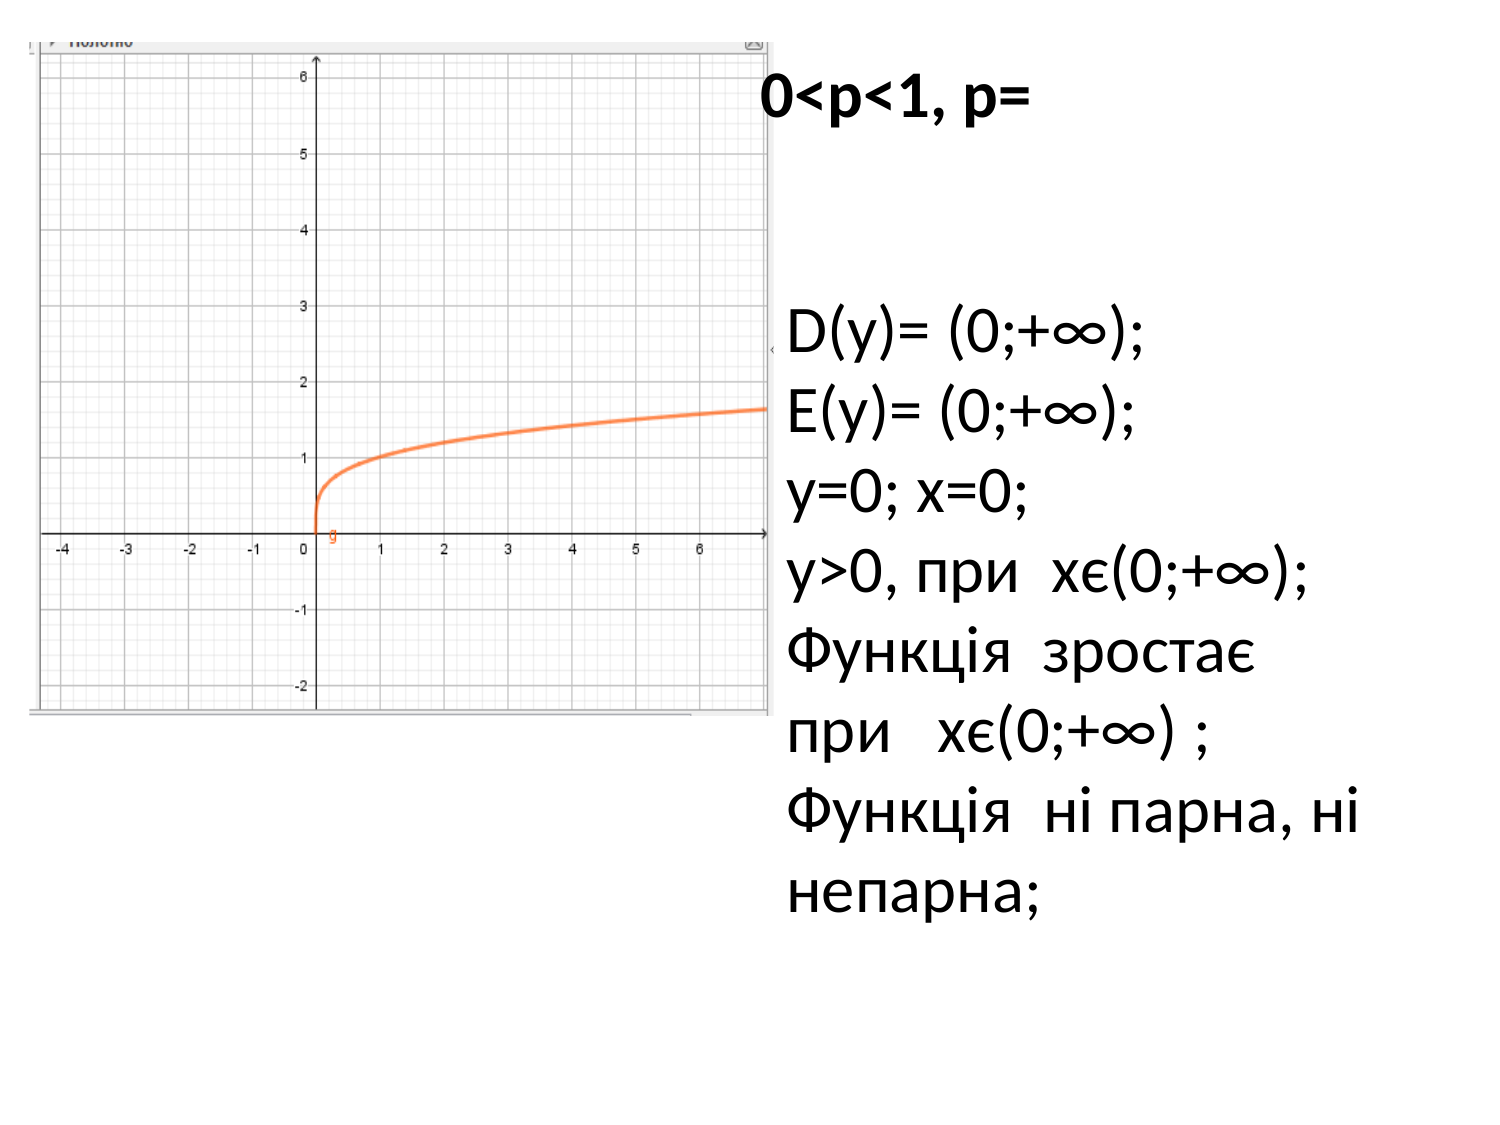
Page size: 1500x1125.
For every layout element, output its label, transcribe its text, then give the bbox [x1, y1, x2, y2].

picture [29, 42, 774, 717]
text_box D(у)= (0;+∞); Е(у)= (0;+∞); у=0; x=0; у>0, при xє(0;+∞); Функція зростає при xє(0;+∞) ; Функція ні парна, ні непарна; [771, 278, 1500, 934]
